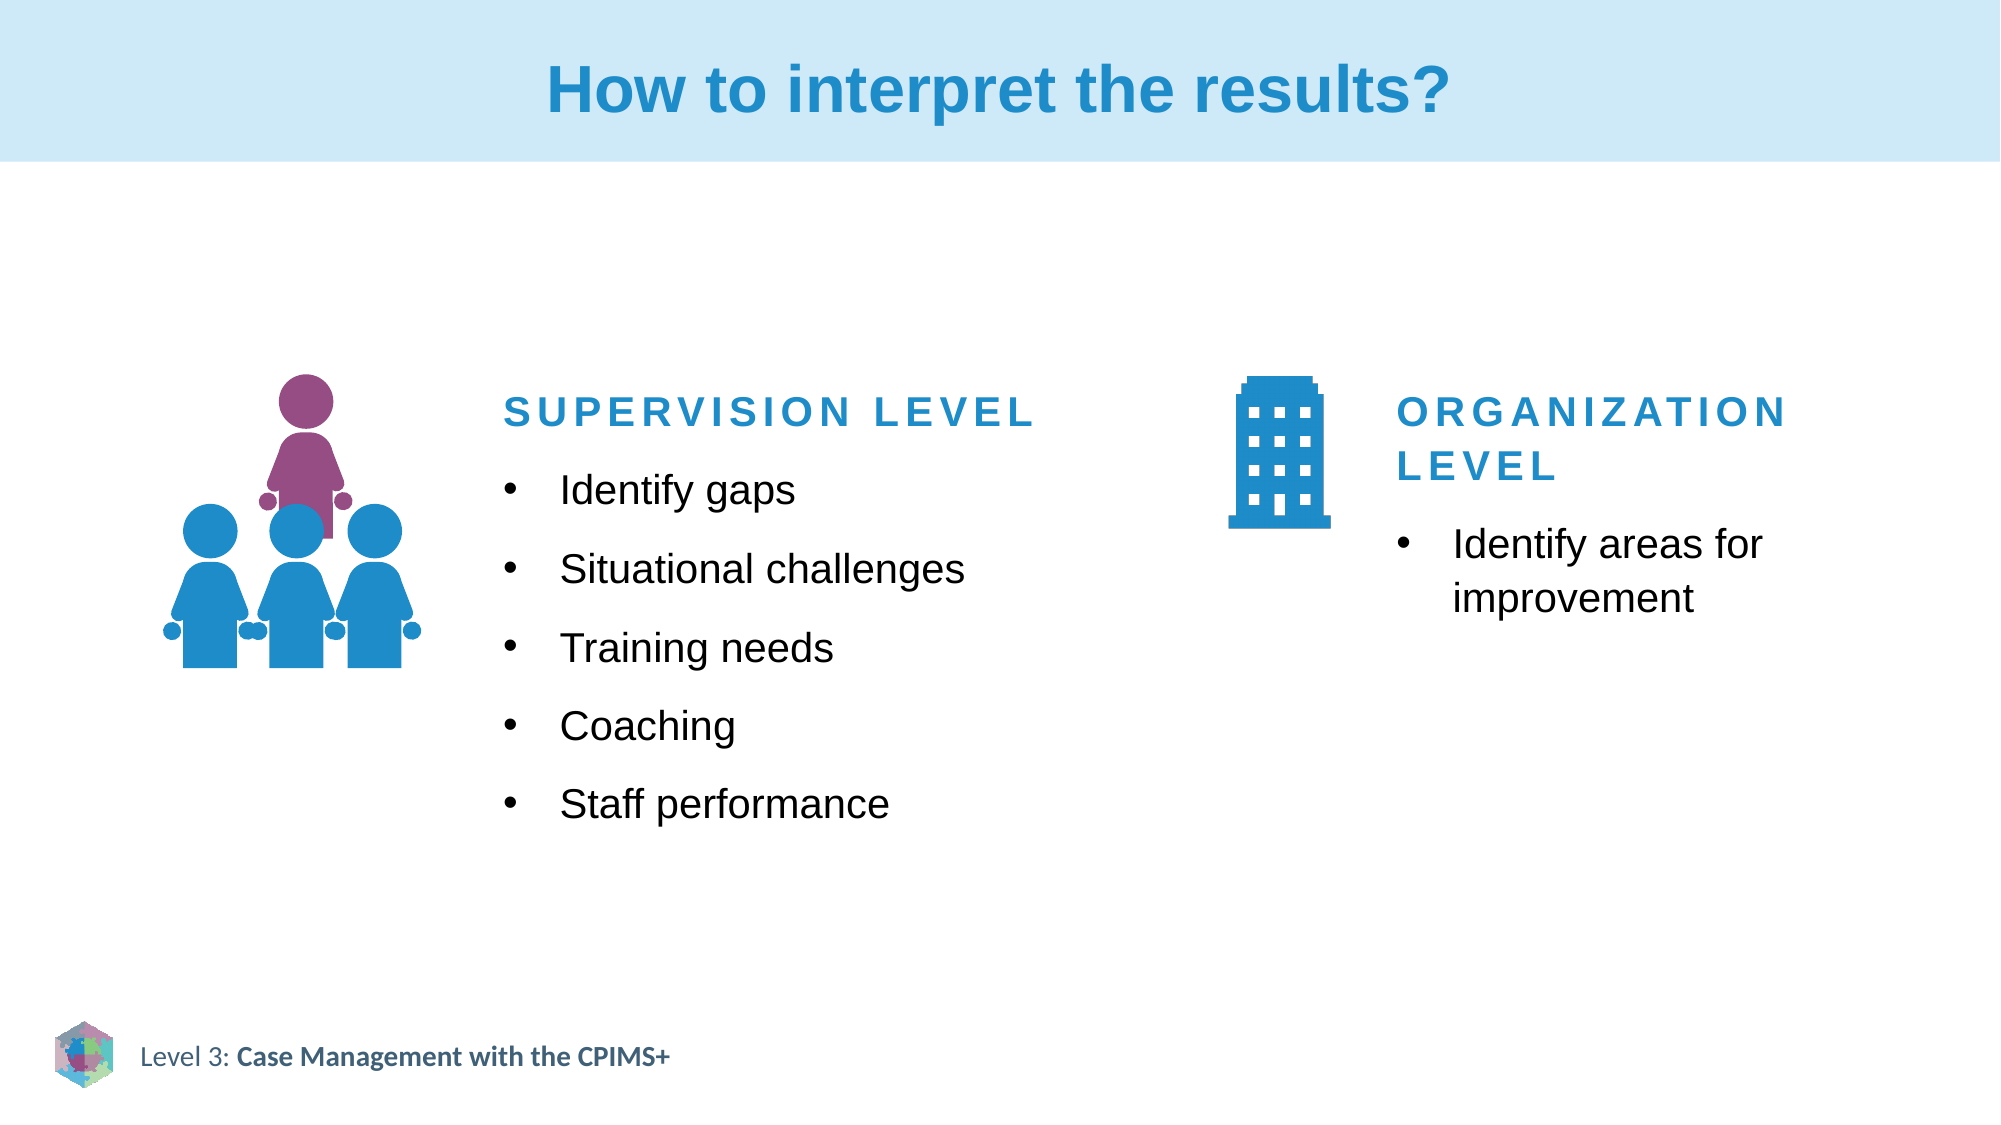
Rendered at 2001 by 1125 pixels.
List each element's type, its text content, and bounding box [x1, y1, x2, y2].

text_box ORGANIZATION LEVEL Identify areas for improvement [1381, 373, 1850, 628]
title How to interpret the results? [137, 19, 1863, 163]
picture [55, 1021, 113, 1088]
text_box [166, 503, 252, 668]
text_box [262, 374, 349, 503]
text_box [331, 503, 418, 668]
text_box SUPERVISION LEVEL Identify gaps Situational challenges Training needs Coaching Staff performance [488, 373, 1085, 835]
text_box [252, 503, 331, 668]
picture [1192, 365, 1367, 539]
